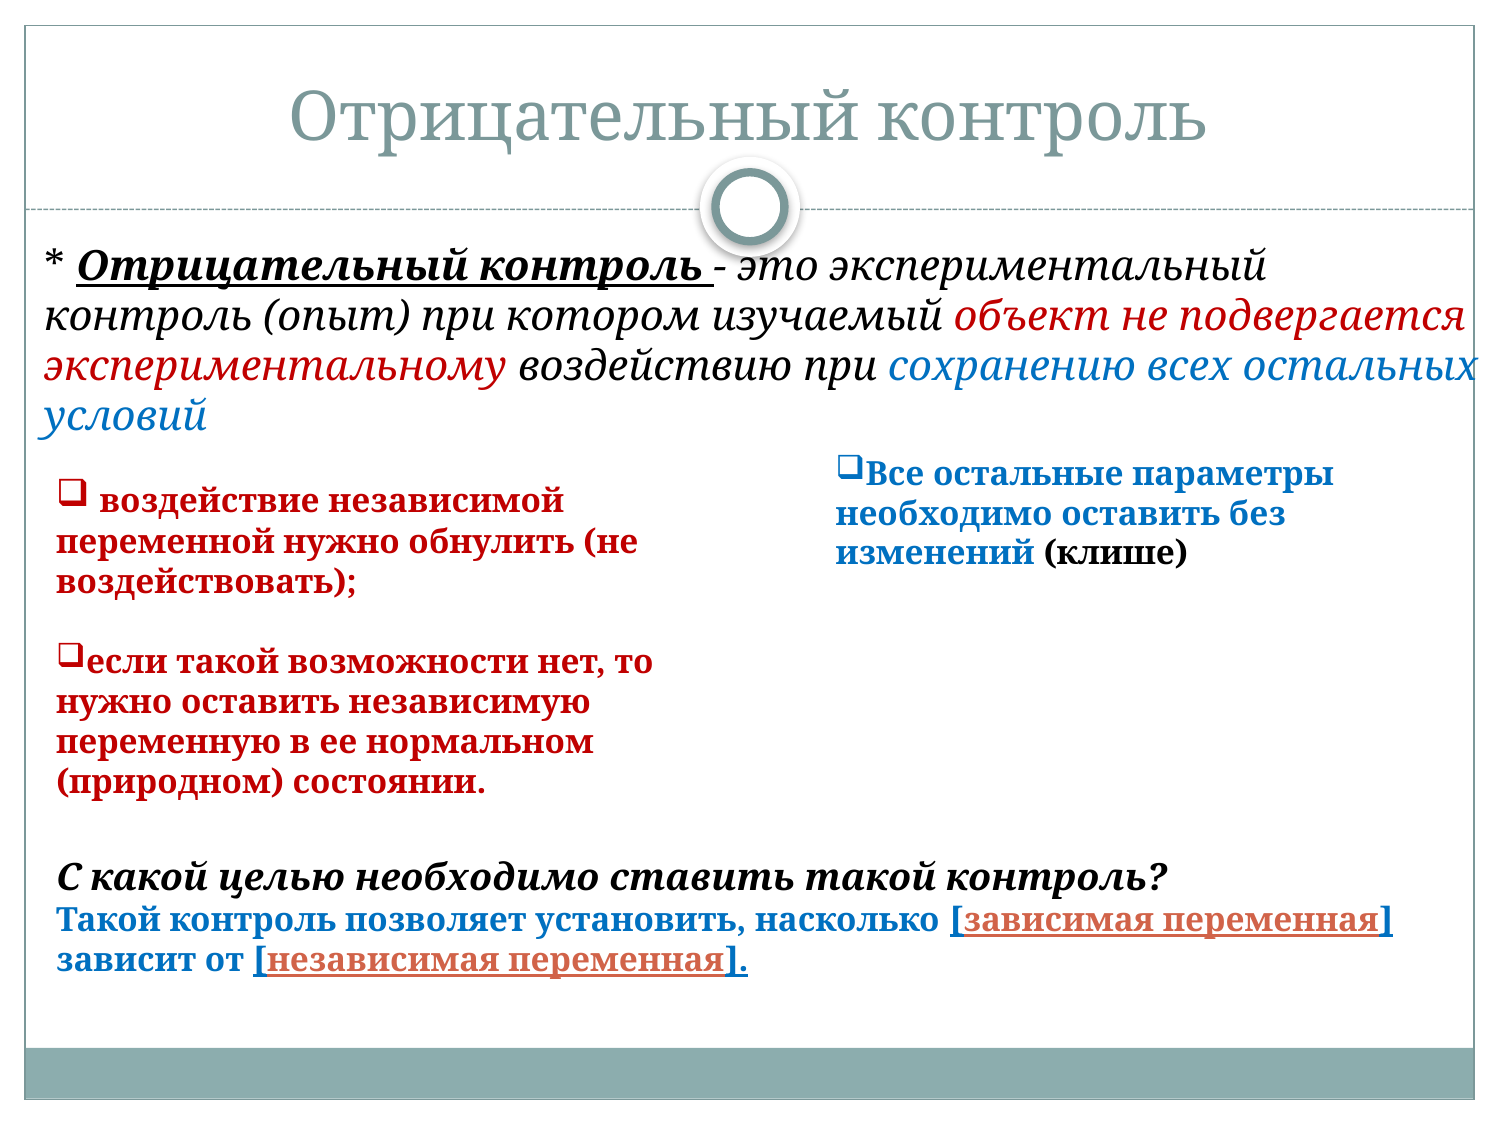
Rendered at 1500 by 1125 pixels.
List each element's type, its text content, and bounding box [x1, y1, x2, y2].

text_box Все остальные параметры необходимо оставить без изменений (клише) [820, 444, 1388, 624]
text_box * Отрицательный контроль - это экспериментальный контроль (опыт) при котором изучаемый объект не подвергается экспериментальному воздействию при сохранению всех остальных условий [29, 231, 1500, 447]
text_box воздействие независимой переменной нужно обнулить (не воздействовать); если такой возможности нет, то нужно оставить независимую переменную в ее нормальном (природном) состоянии. [41, 467, 774, 845]
title Отрицательный контроль [49, 37, 1450, 162]
text_box С какой целью необходимо ставить такой контроль? Такой контроль позволяет установить, насколько [зависимая переменная] зависит от [независимая переменная]. [41, 845, 1500, 1031]
